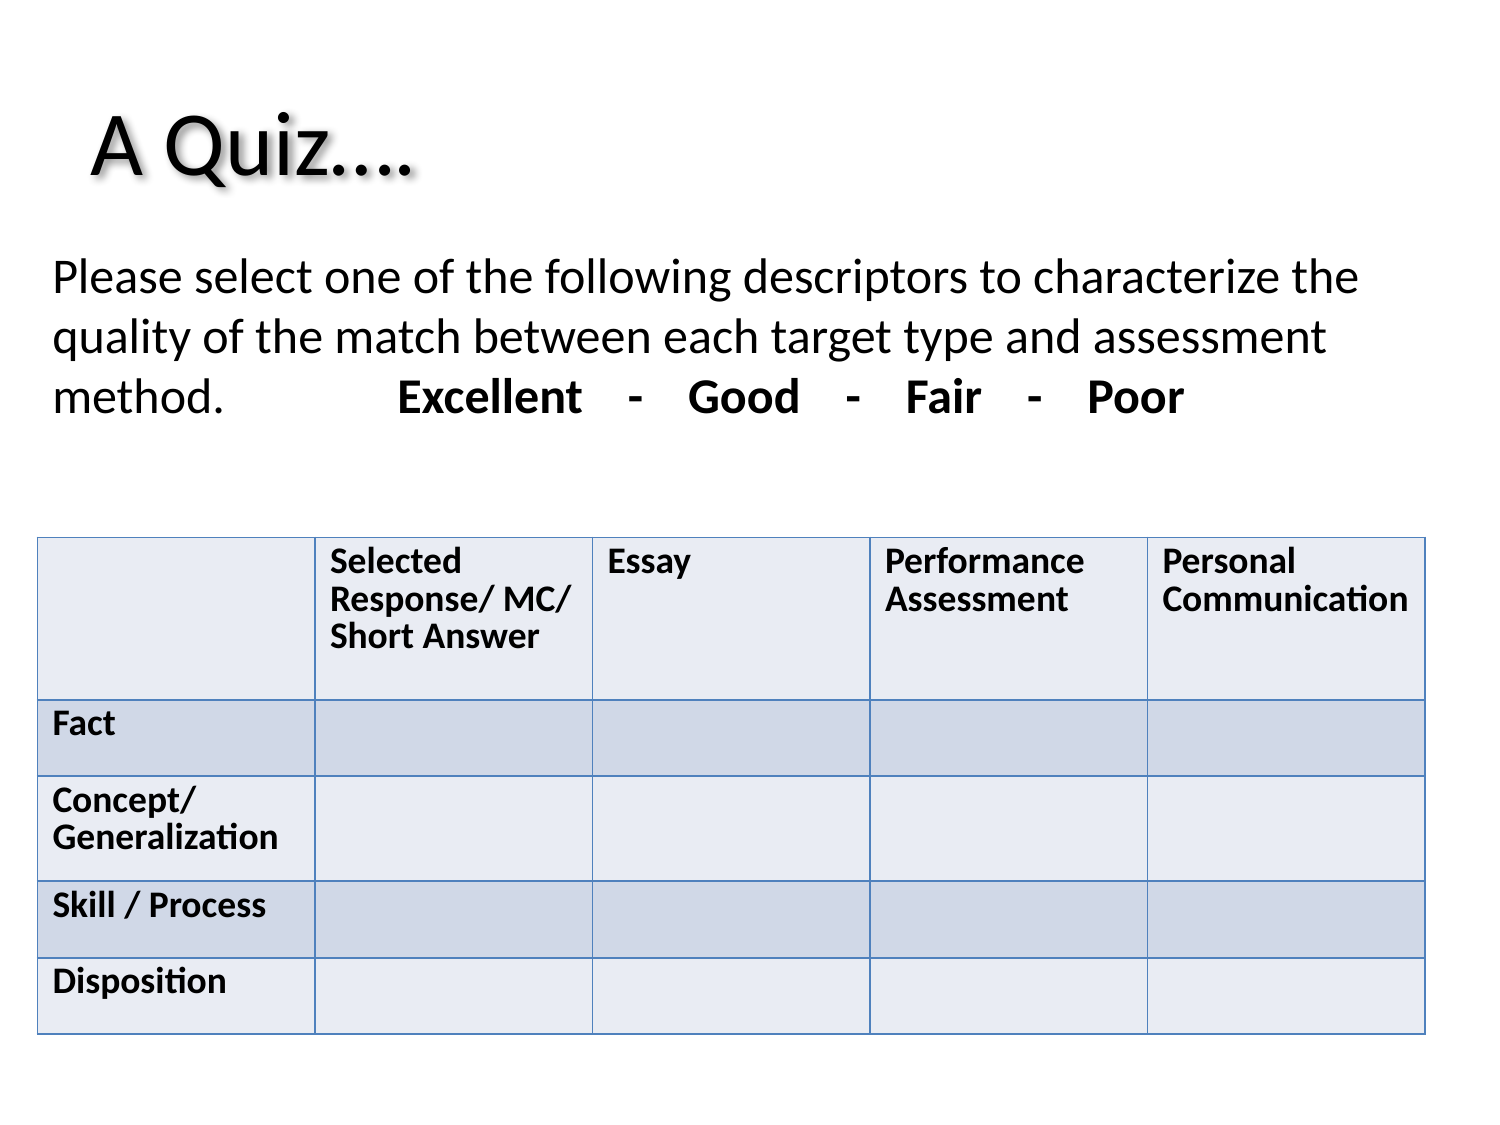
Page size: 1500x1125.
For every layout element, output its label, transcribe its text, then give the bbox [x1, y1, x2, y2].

title A Quiz…. [75, 45, 1425, 233]
table_cell [316, 701, 592, 775]
text_box Please select one of the following descriptors to characterize the quality of the match between each target type and assessment method. Excellent - Good - Fair - Poor [37, 236, 1450, 432]
table_cell [871, 959, 1147, 1033]
table_cell [593, 959, 869, 1033]
table_header Performance Assessment [871, 538, 1147, 699]
table_cell Fact [38, 701, 314, 775]
table_cell [871, 882, 1147, 957]
table_cell Skill / Process [38, 882, 314, 957]
table_cell [316, 882, 592, 957]
table_cell [316, 959, 592, 1033]
table_cell [1148, 959, 1424, 1033]
table_cell [1148, 701, 1424, 775]
table_cell [871, 777, 1147, 880]
table_cell [1148, 882, 1424, 957]
table_header Personal Communication [1148, 538, 1424, 699]
table_cell Concept/Generalization [38, 777, 314, 880]
table_cell [593, 777, 869, 880]
table_header Essay [593, 538, 869, 699]
table_cell [316, 777, 592, 880]
table_cell [871, 701, 1147, 775]
table_cell [1148, 777, 1424, 880]
table_cell Disposition [38, 959, 314, 1033]
table_cell [593, 882, 869, 957]
table_cell [593, 701, 869, 775]
table_header Selected Response/ MC/ Short Answer [316, 538, 592, 699]
table_header [38, 538, 314, 699]
